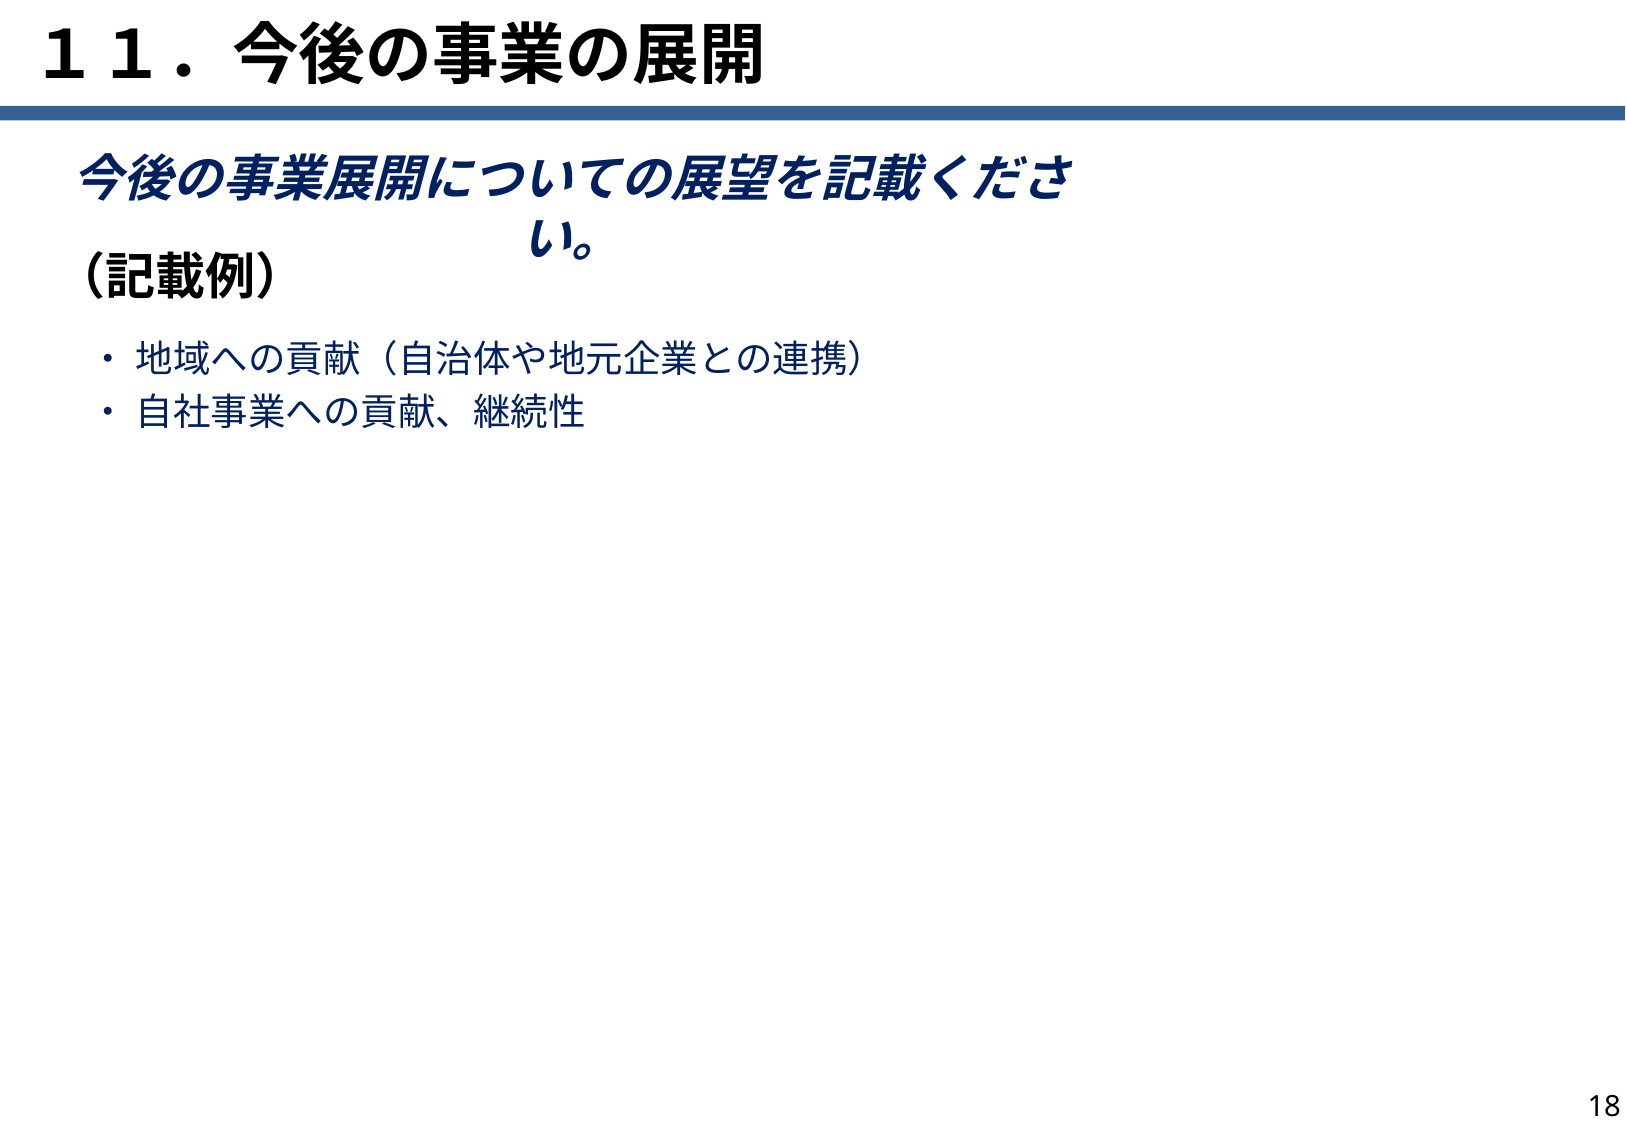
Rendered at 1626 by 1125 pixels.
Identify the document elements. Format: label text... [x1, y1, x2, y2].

text_box ・ 地域への貢献（自治体や地元企業との連携） ・ 自社事業への貢献、継続性 [89, 335, 1387, 433]
text_box （記載例） [55, 244, 1250, 305]
text_box 17 [1533, 1087, 1621, 1125]
title １１．今後の事業の展開 [31, 12, 1578, 92]
text_box 今後の事業展開についての展望を記載ください。 [27, 138, 1116, 274]
